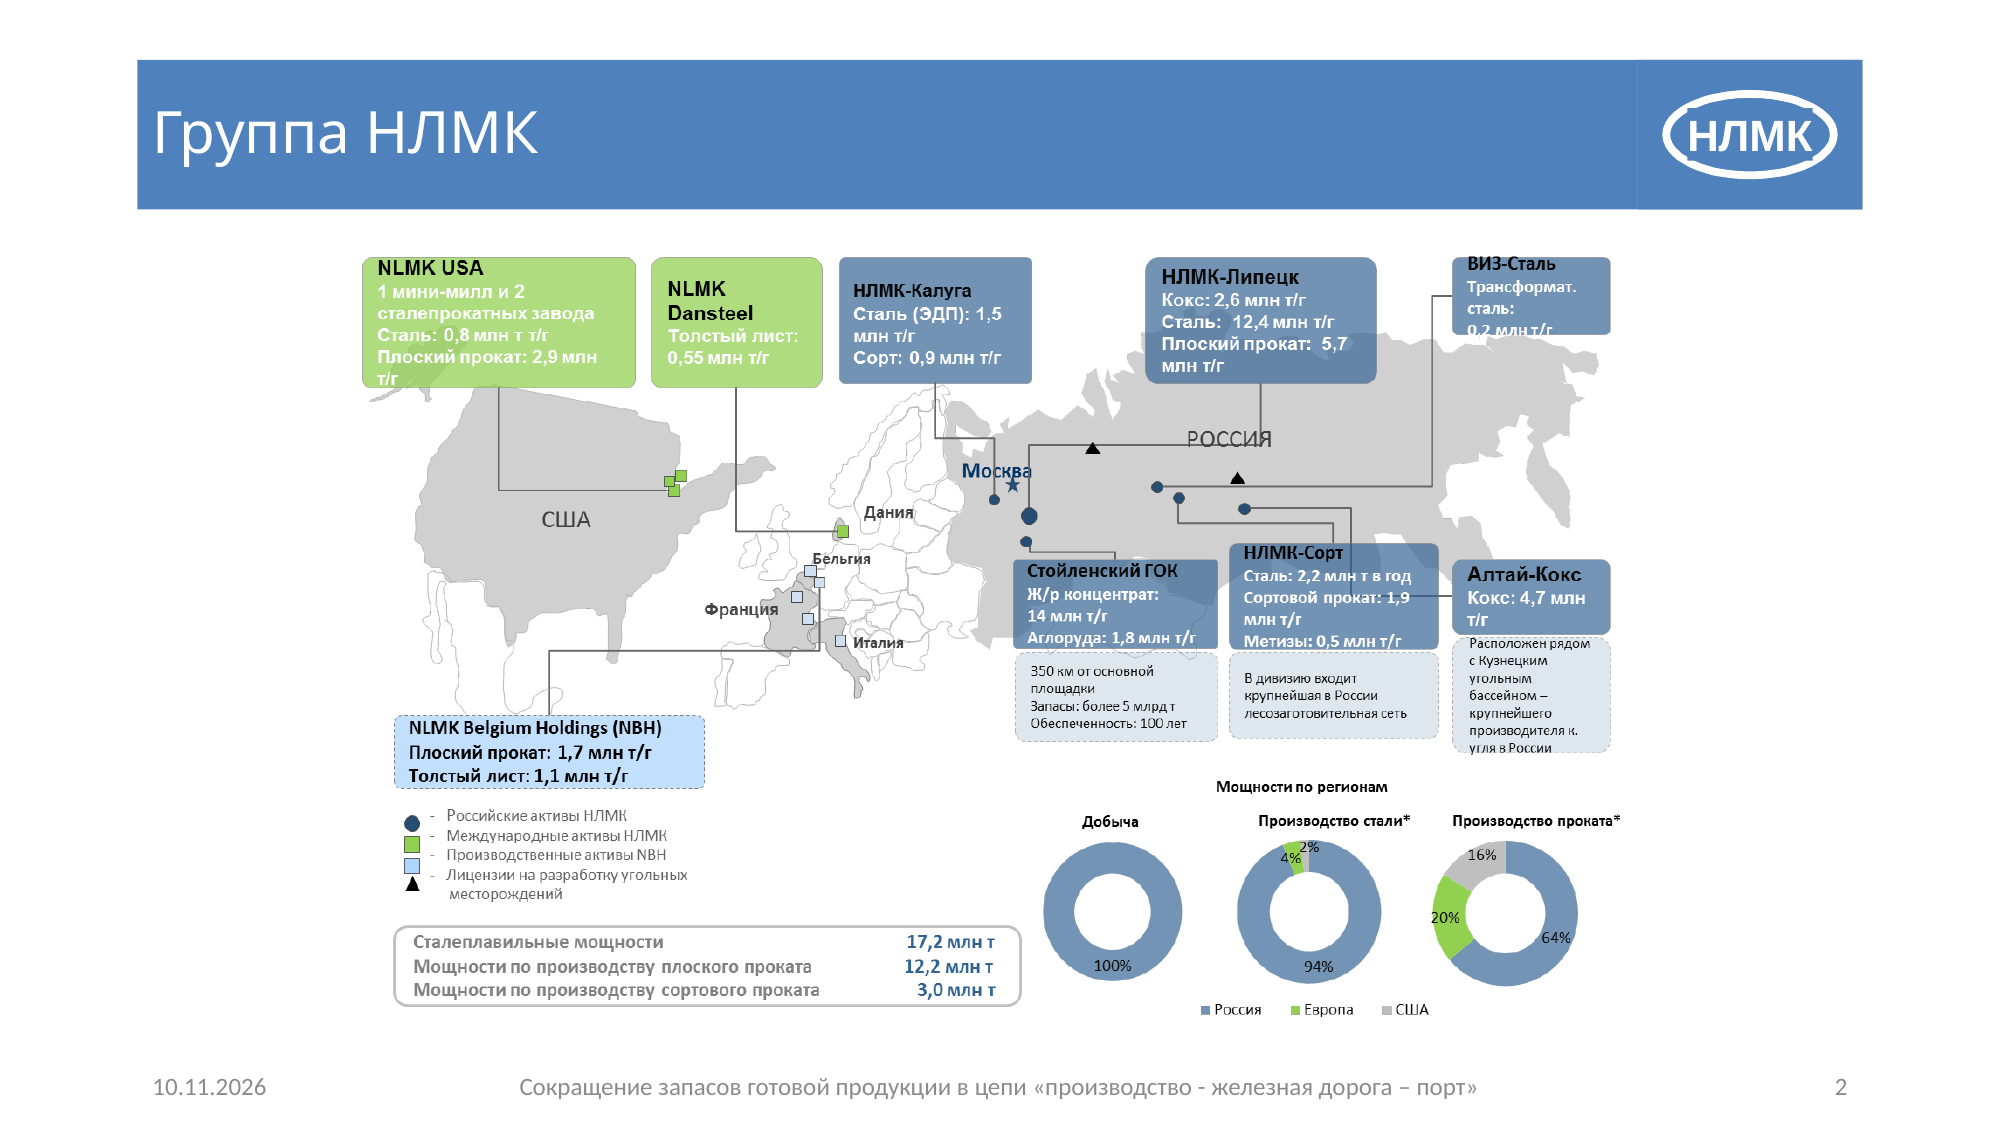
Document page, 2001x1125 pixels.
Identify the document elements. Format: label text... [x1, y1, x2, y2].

slide_number 2 [1412, 1068, 1863, 1103]
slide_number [137, 1068, 458, 1103]
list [362, 243, 1638, 1035]
footer Сокращение запасов готовой продукции в цепи «производство - железная дорога – порт» [458, 1068, 1412, 1103]
title Группа НЛМК [137, 59, 1638, 210]
